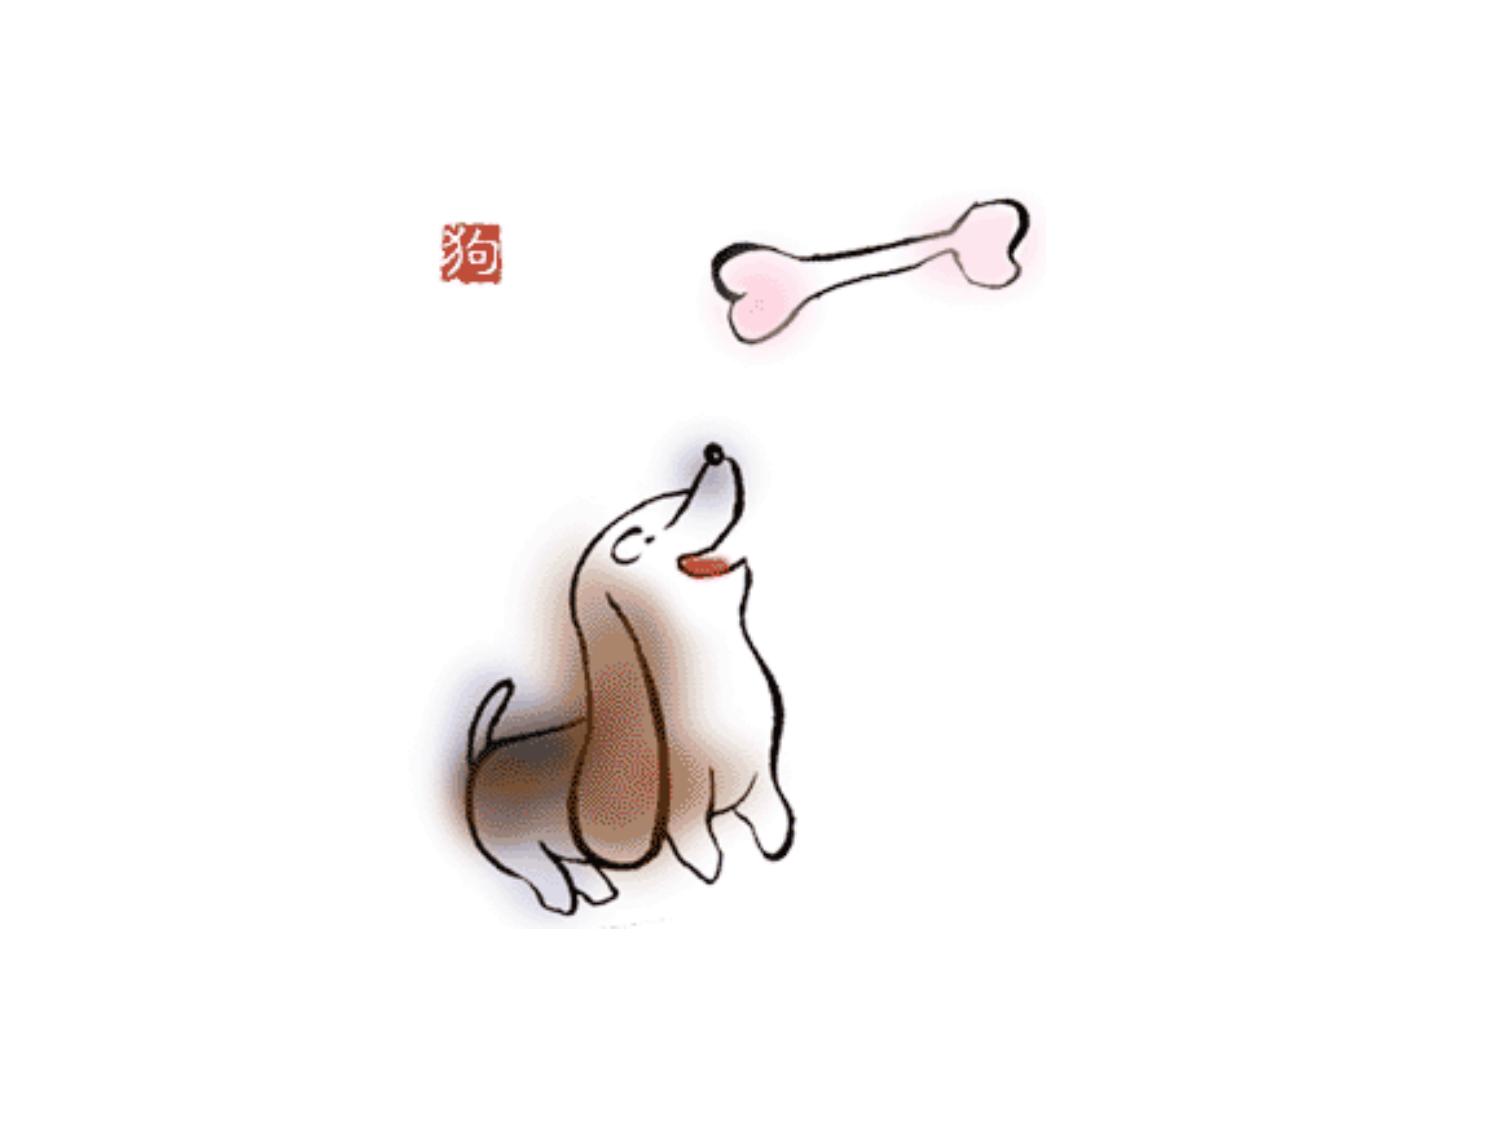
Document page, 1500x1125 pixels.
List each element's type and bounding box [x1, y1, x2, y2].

picture [399, 187, 1046, 929]
